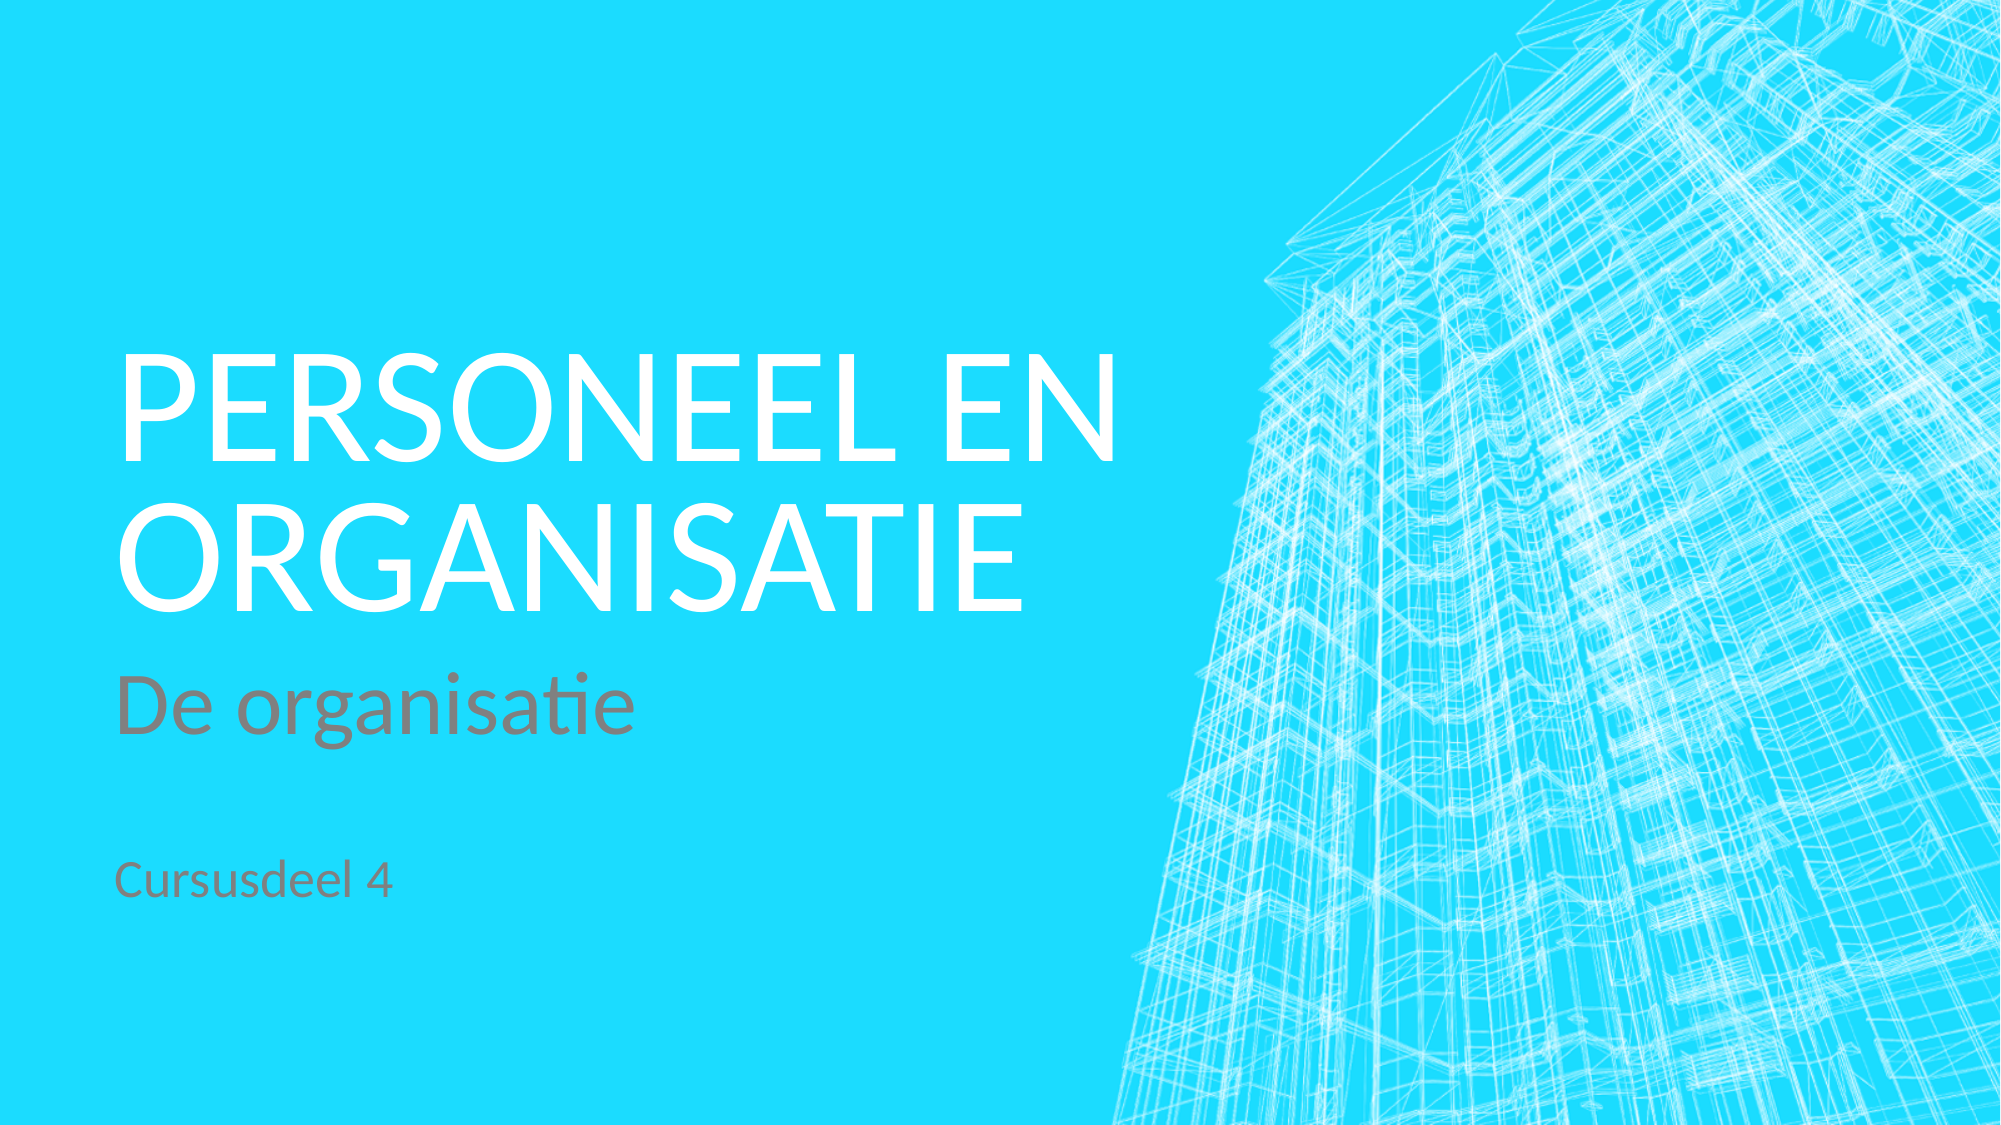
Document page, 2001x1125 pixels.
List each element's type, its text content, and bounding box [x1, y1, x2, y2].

title Personeel en organisatie [99, 123, 1225, 648]
subtitle De organisatie Cursusdeel 4 [99, 648, 1225, 918]
picture [0, 0, 2001, 1125]
